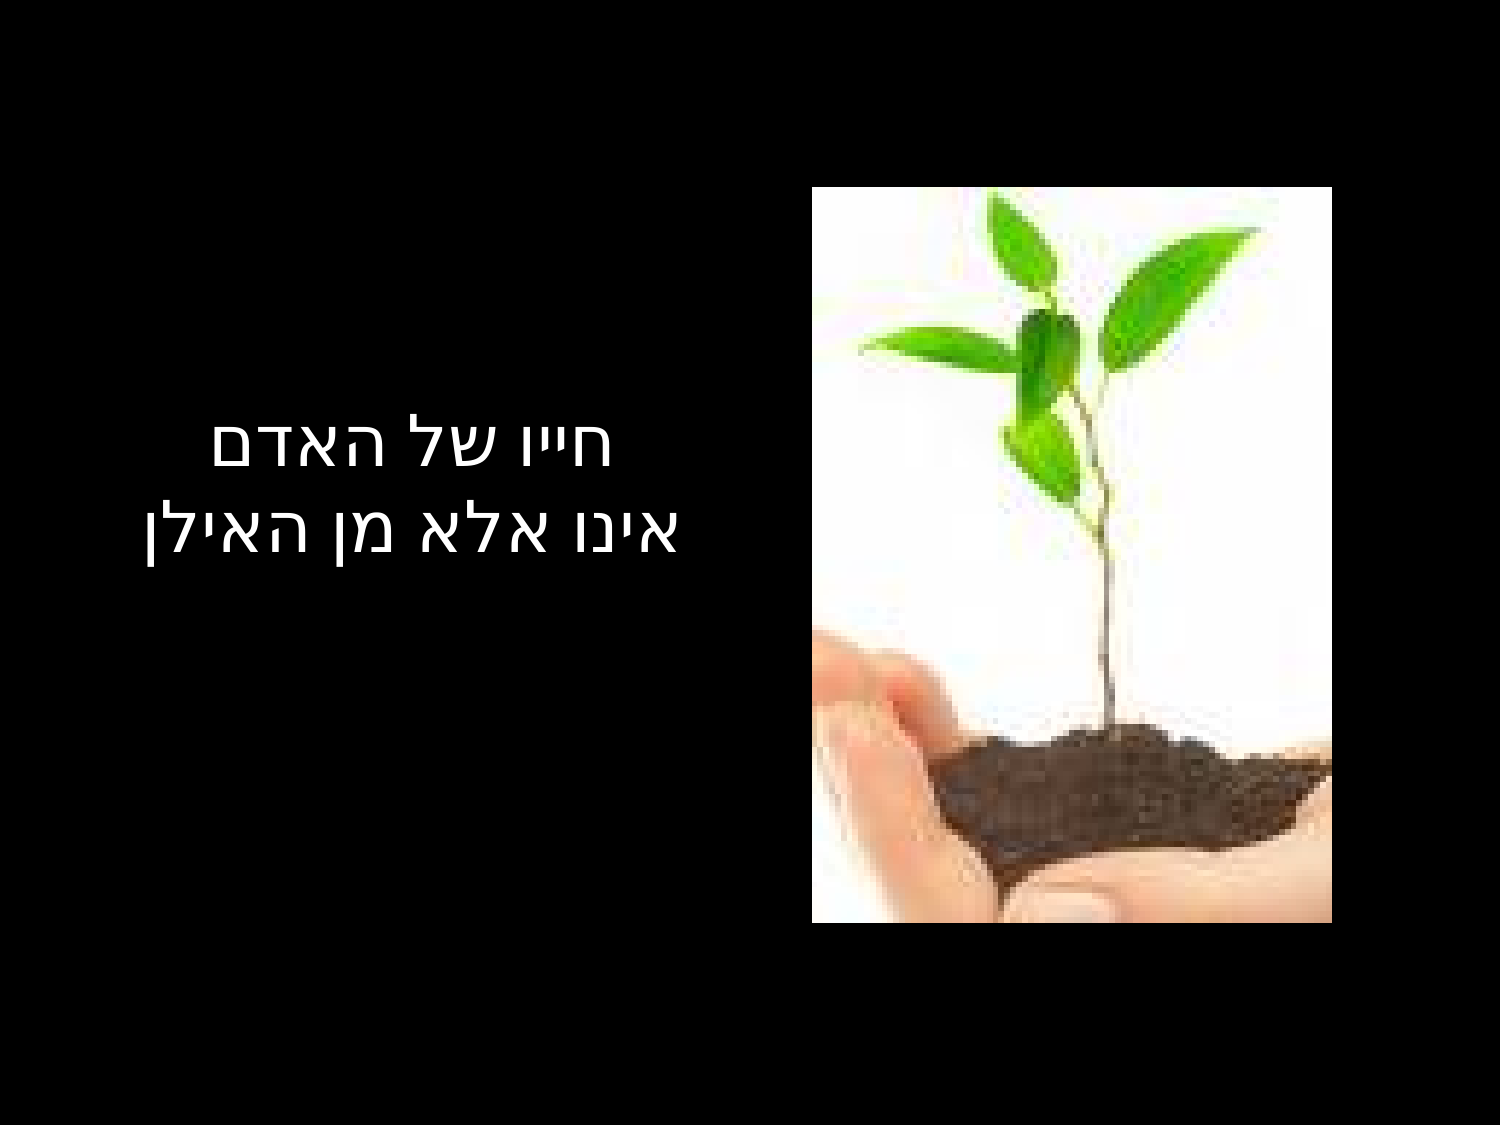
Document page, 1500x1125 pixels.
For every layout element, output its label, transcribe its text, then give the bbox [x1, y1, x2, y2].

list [812, 187, 1333, 924]
title חייו של האדם אינו אלא מן האילן [24, 387, 800, 575]
